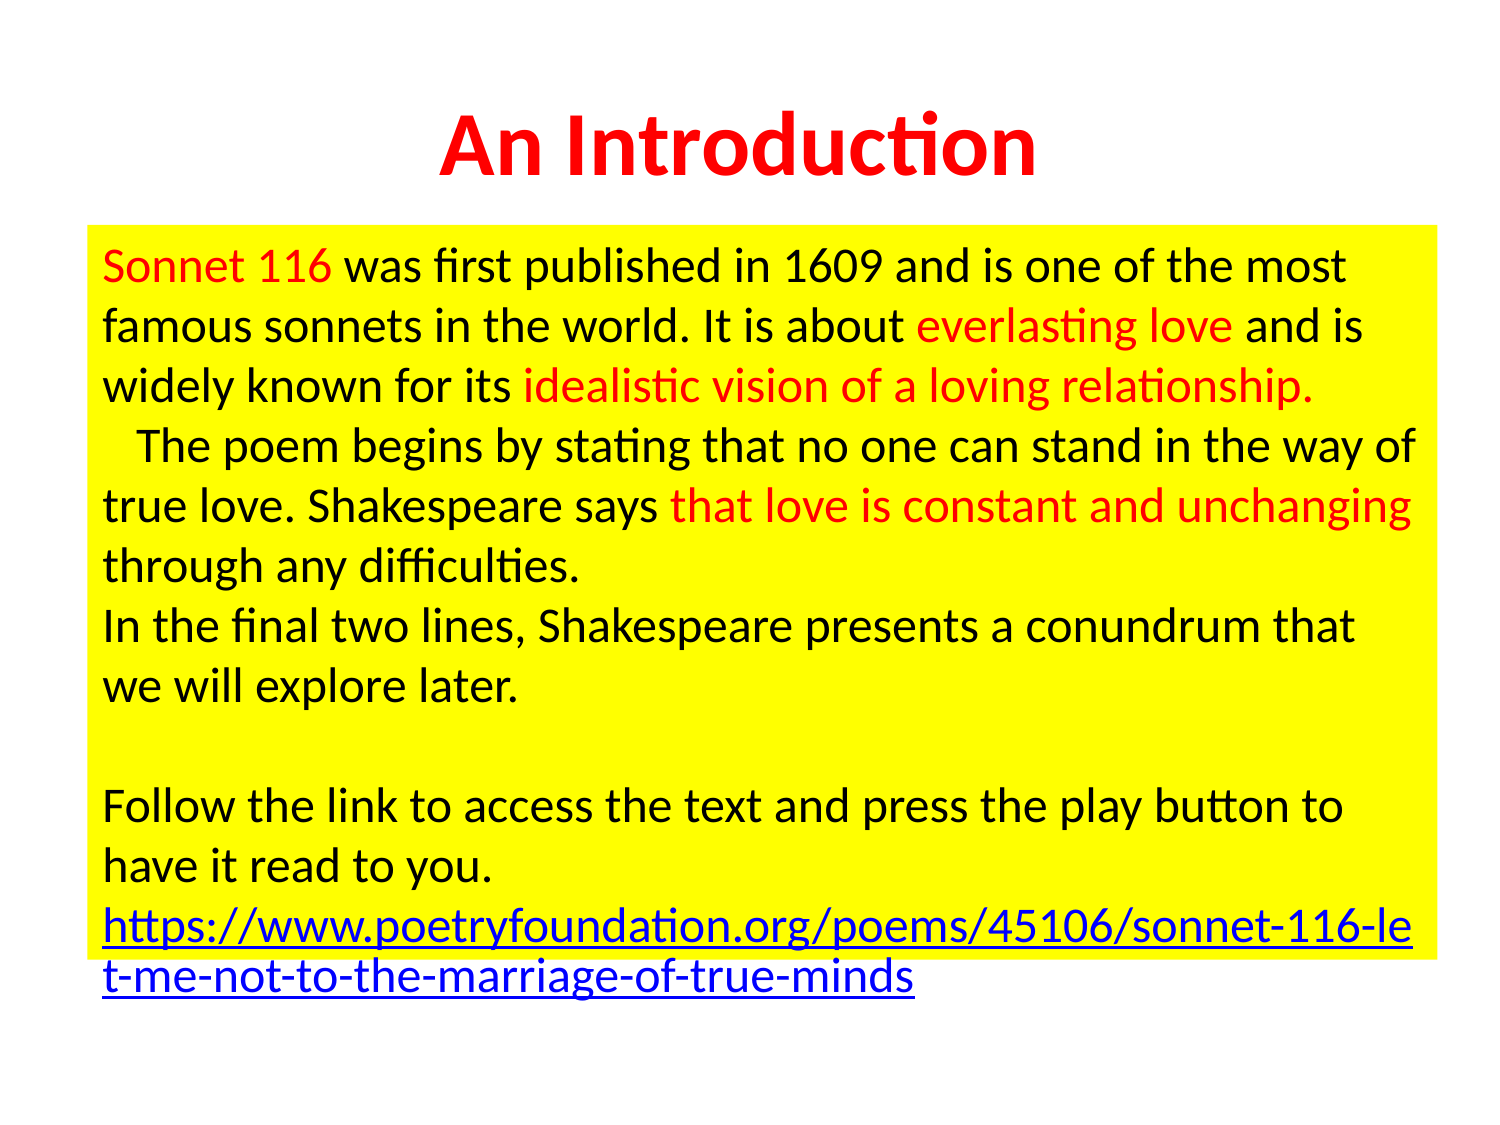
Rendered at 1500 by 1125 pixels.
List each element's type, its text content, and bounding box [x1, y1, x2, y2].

text_box Sonnet 116 was first published in 1609 and is one of the most famous sonnets in the world. It is about everlasting love and is widely known for its idealistic vision of a loving relationship. The poem begins by stating that no one can stand in the way of true love. Shakespeare says that love is constant and unchanging through any difficulties. In the final two lines, Shakespeare presents a conundrum that we will explore later. Follow the link to access the text and press the play button to have it read to you. https://www.poetryfoundation.org/poems/45106/sonnet-116-let-me-not-to-the-marriage-of-true-minds [87, 224, 1438, 960]
title An Introduction [75, 45, 1425, 233]
